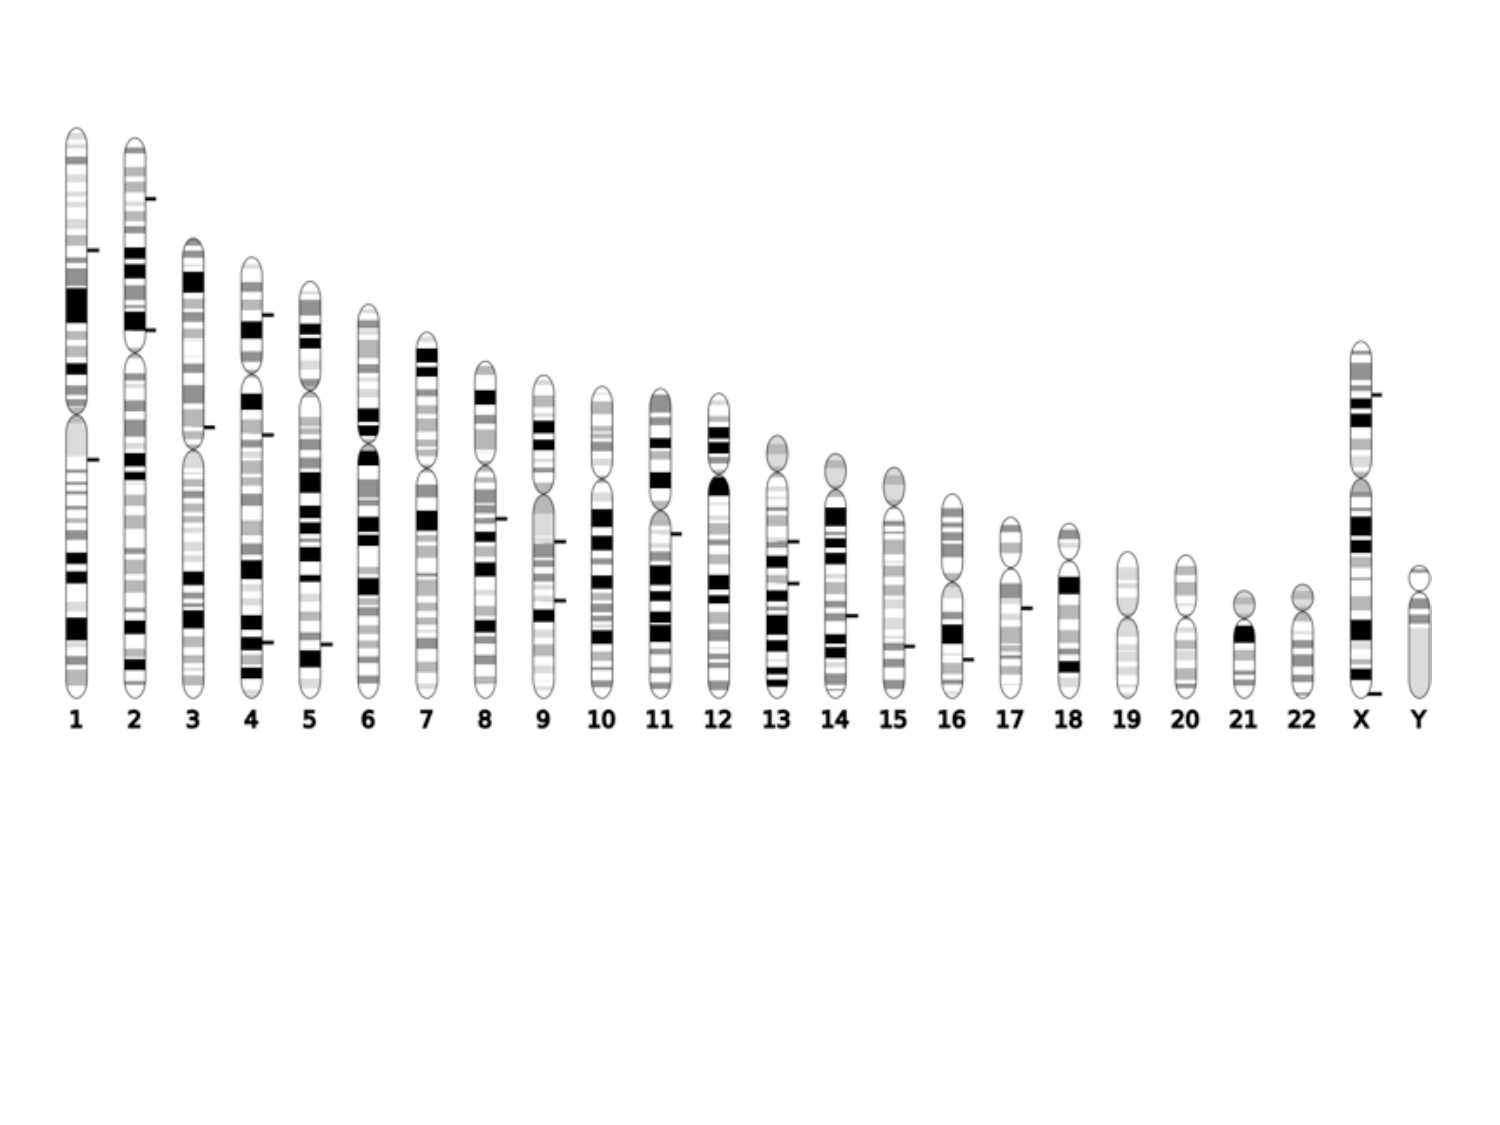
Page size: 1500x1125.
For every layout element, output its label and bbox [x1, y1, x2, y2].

picture [62, 124, 1433, 738]
